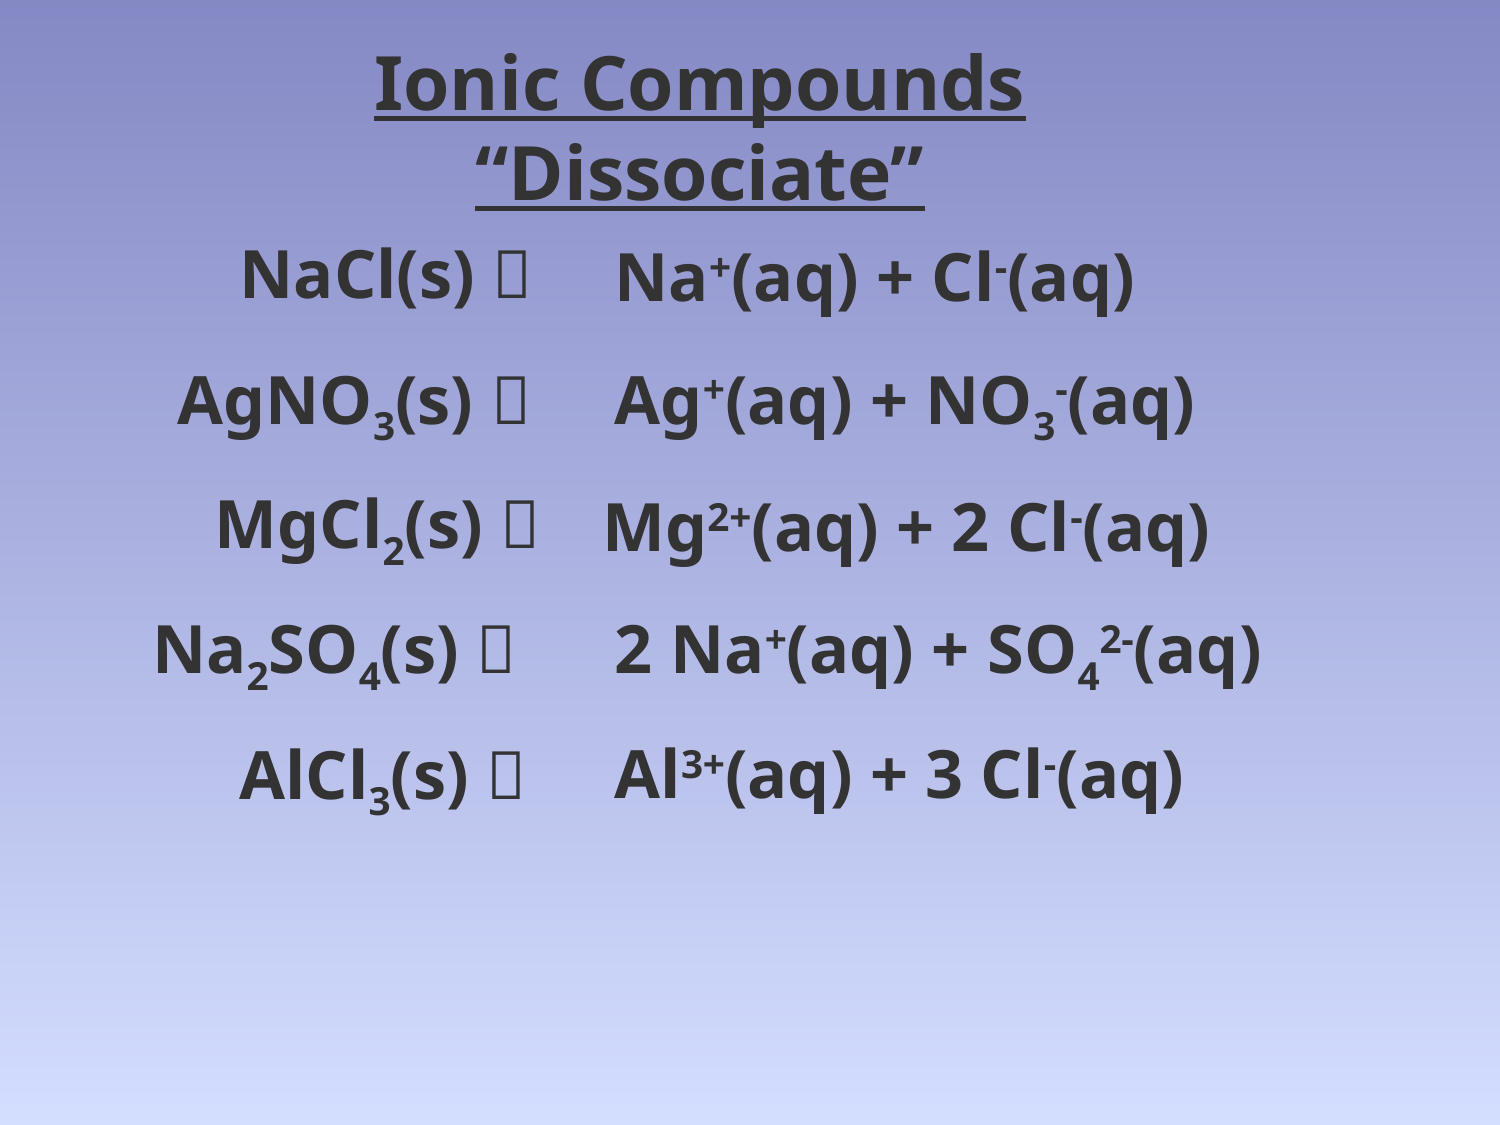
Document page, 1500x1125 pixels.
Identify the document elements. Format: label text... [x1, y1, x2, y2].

text_box Na2SO4(s)  [137, 600, 600, 706]
text_box Mg2+(aq) + 2 Cl-(aq) [587, 477, 1288, 572]
text_box 2 Na+(aq) + SO42-(aq) [600, 600, 1375, 706]
text_box Al3+(aq) + 3 Cl-(aq) [600, 724, 1300, 820]
text_box Ag+(aq) + NO3-(aq) [600, 350, 1300, 456]
text_box Na+(aq) + Cl-(aq) [600, 227, 1300, 322]
text_box MgCl2(s)  [200, 474, 613, 581]
text_box AgNO3(s)  [162, 350, 600, 456]
text_box NaCl(s)  [225, 224, 638, 320]
title Ionic Compounds “Dissociate” [124, 74, 1276, 176]
text_box AlCl3(s)  [225, 725, 638, 831]
